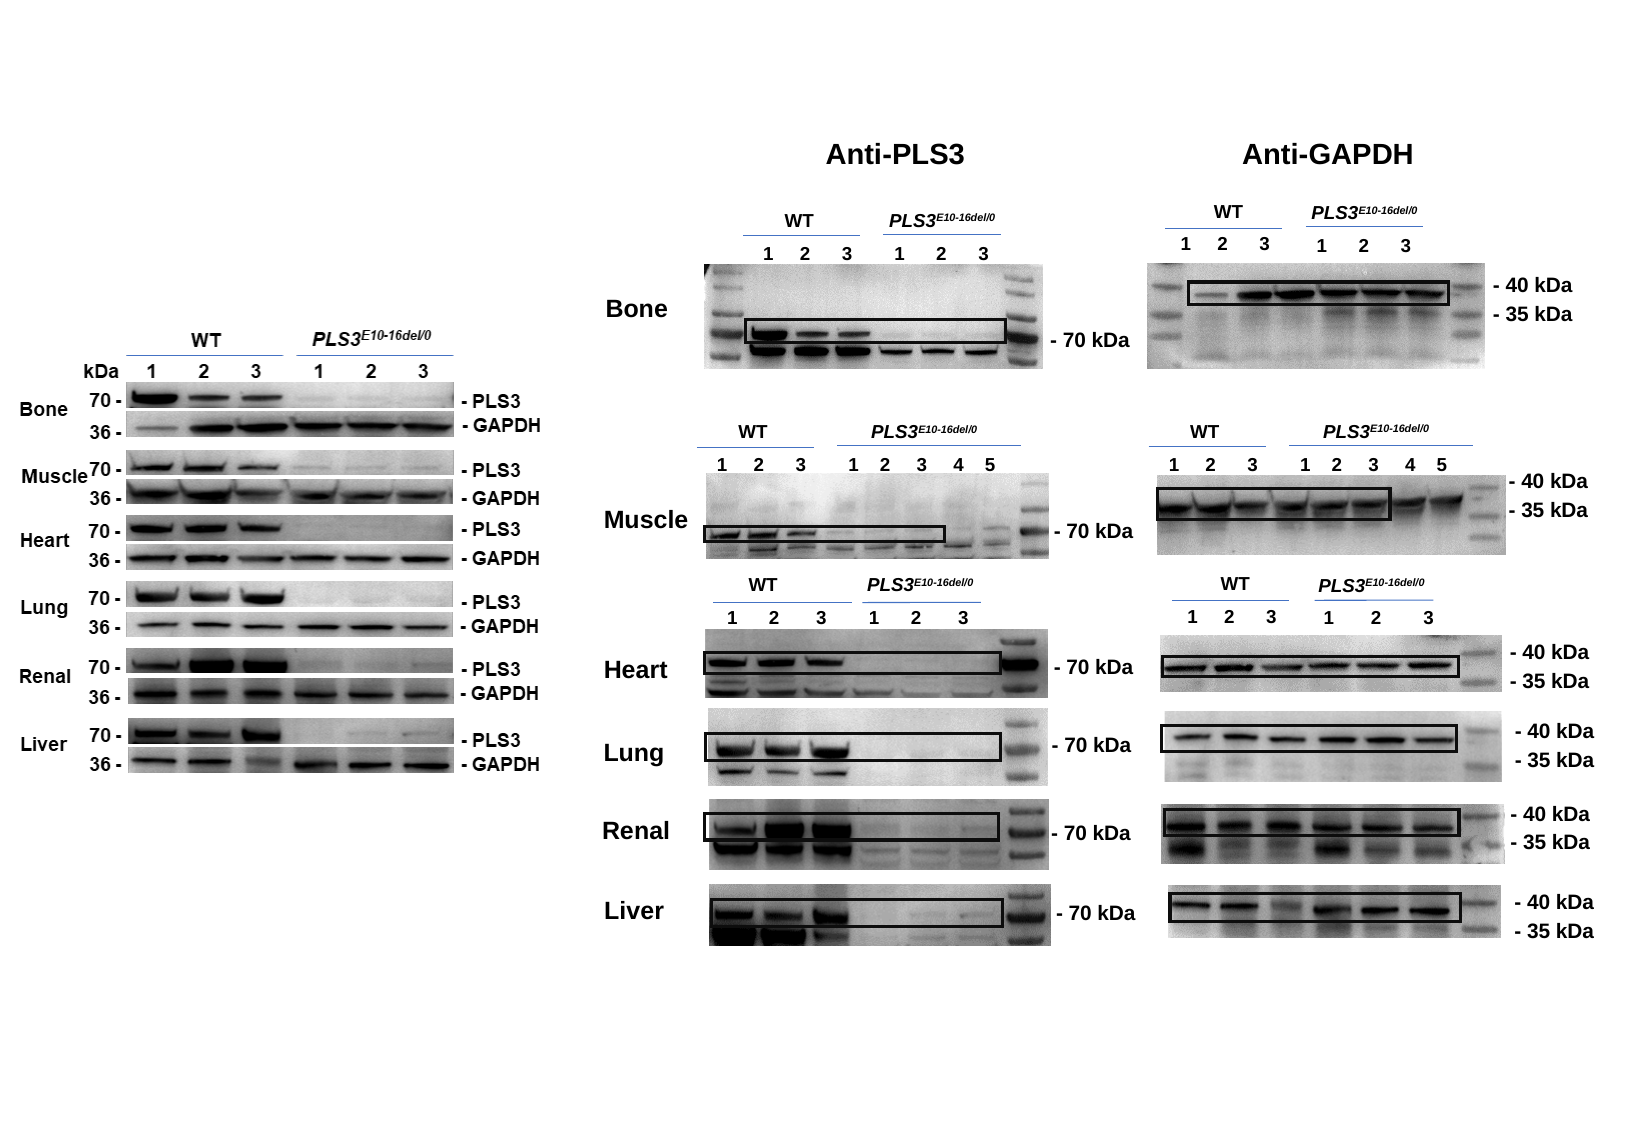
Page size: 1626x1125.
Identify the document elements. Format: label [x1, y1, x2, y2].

text_box [587, 128, 1625, 951]
picture [4, 321, 587, 807]
